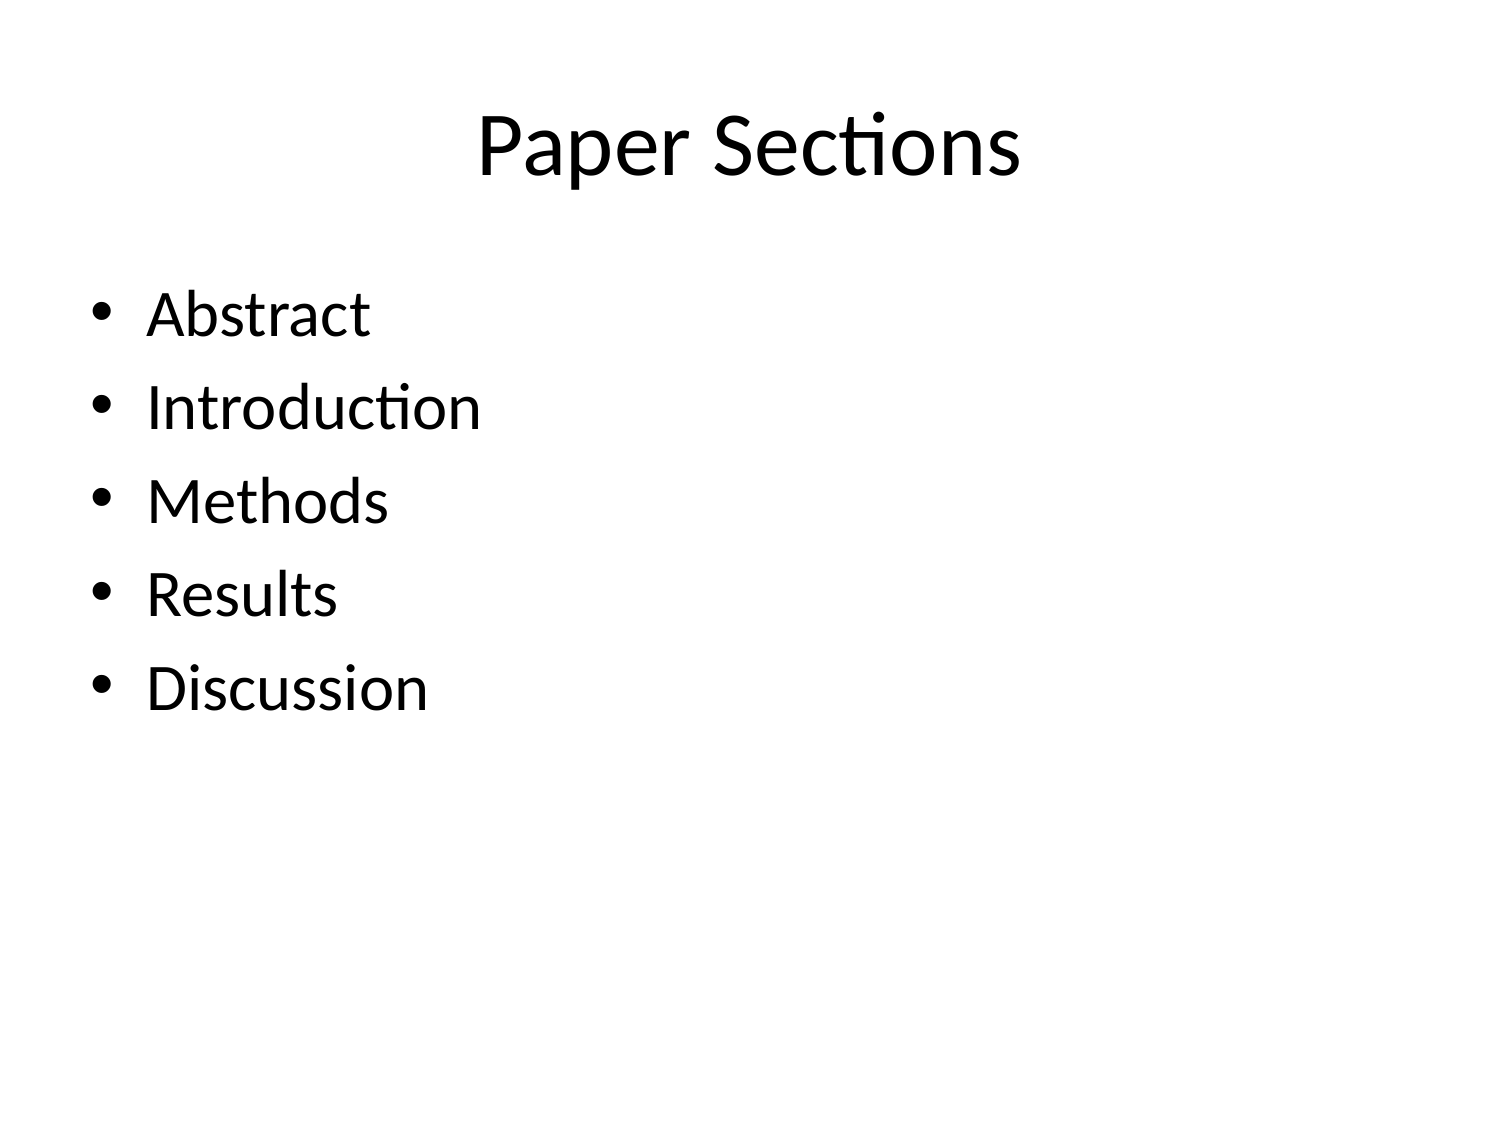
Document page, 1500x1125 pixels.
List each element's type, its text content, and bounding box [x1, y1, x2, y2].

list Abstract Introduction Methods Results Discussion [75, 262, 1425, 1005]
title Paper Sections [75, 45, 1425, 233]
